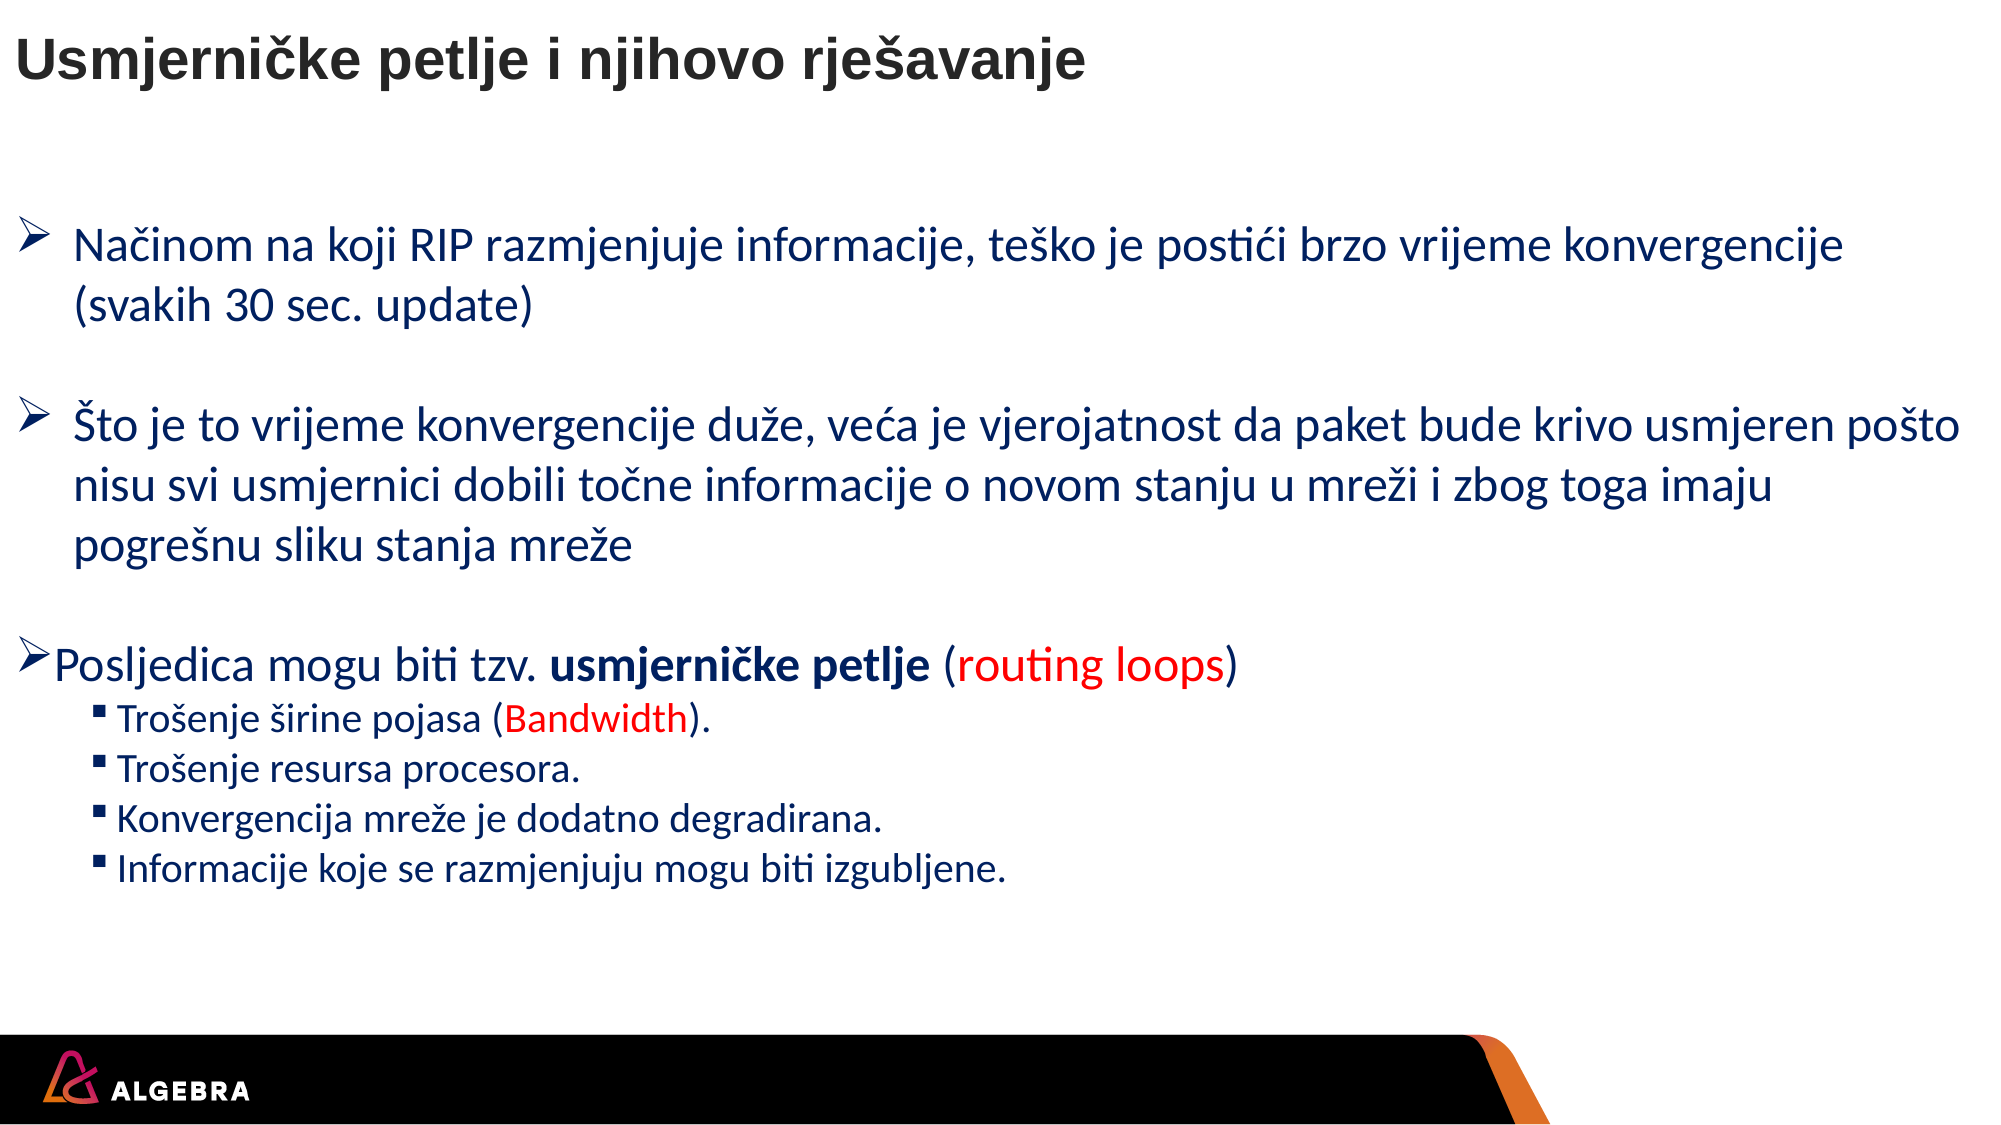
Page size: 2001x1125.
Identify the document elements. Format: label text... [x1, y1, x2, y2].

picture [0, 1034, 1733, 1125]
title Usmjerničke petlje i njihovo rješavanje [0, 7, 1304, 114]
text_box Načinom na koji RIP razmjenjuje informacije, teško je postići brzo vrijeme konvergencije (svakih 30 sec. update) Što je to vrijeme konvergencije duže, veća je vjerojatnost da paket bude krivo usmjeren pošto nisu svi usmjernici dobili točne informacije o novom stanju u mreži i zbog toga imaju pogrešnu sliku stanja mreže Posljedica mogu biti tzv. usmjerničke petlje (routing loops) Trošenje širine pojasa (Bandwidth). Trošenje resursa procesora. Konvergencija mreže je dodatno degradirana. Informacije koje se razmjenjuju mogu biti izgubljene. [0, 203, 1990, 944]
